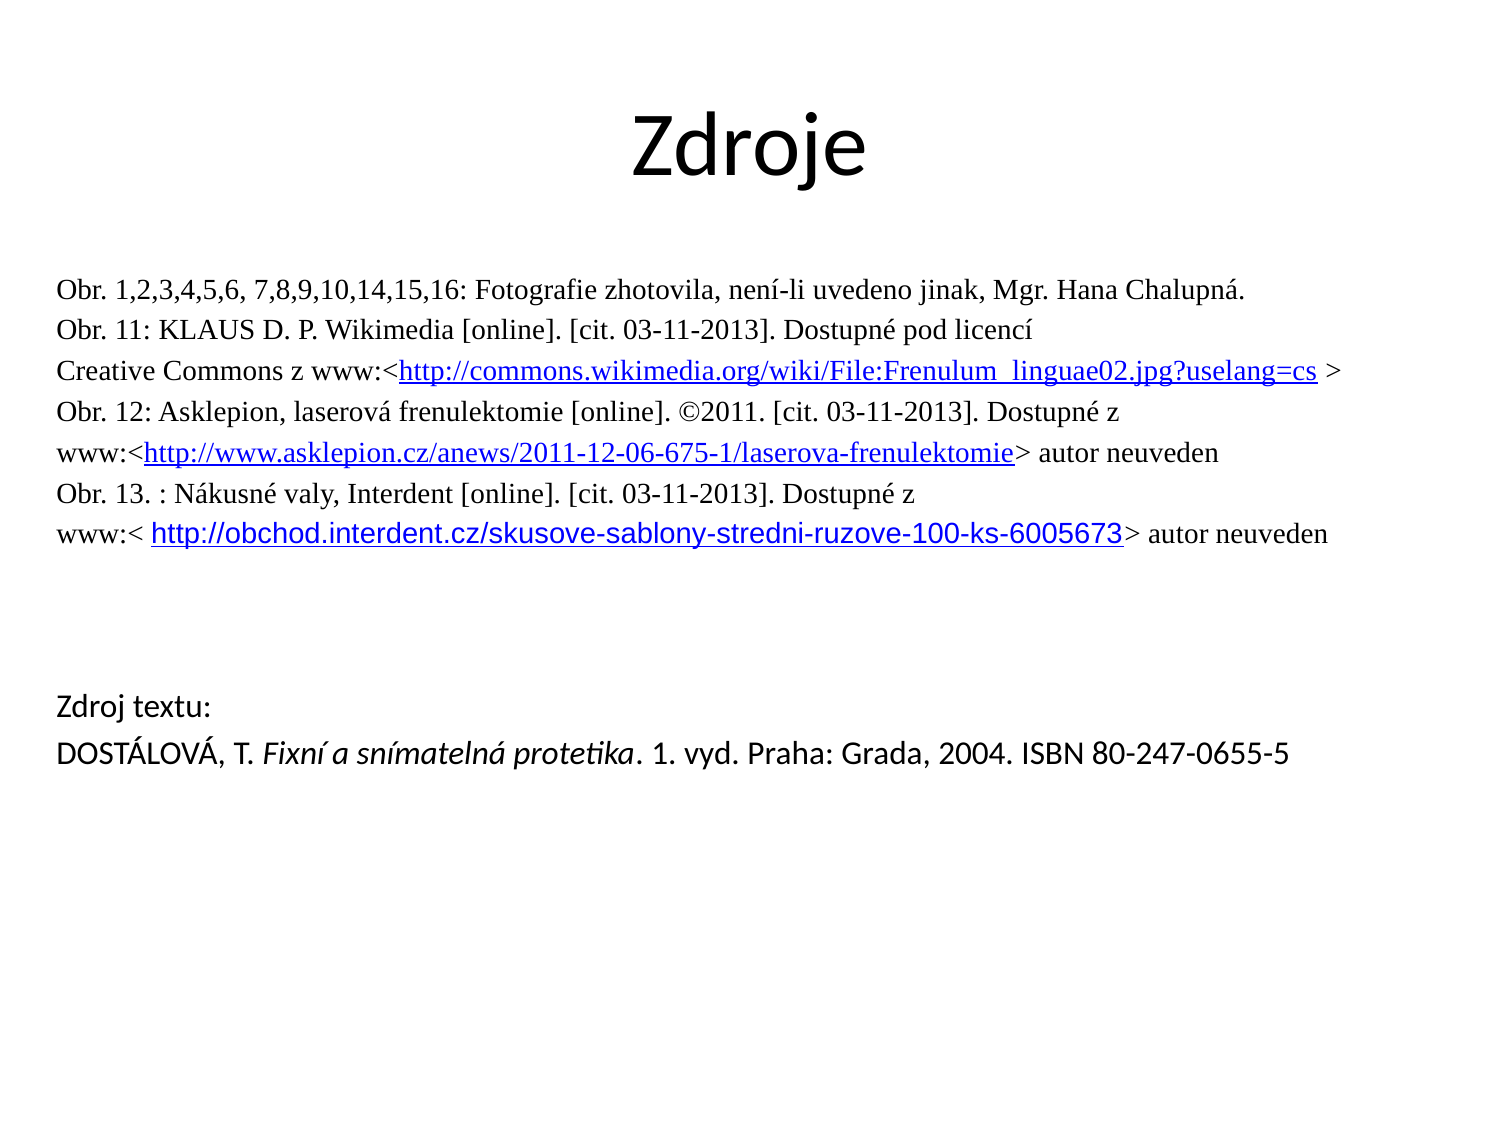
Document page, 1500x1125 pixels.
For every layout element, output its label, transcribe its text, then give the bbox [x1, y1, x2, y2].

title Zdroje [74, 44, 1426, 233]
list Obr. 1,2,3,4,5,6, 7,8,9,10,14,15,16: Fotografie zhotovila, není-li uvedeno jinak, Mgr. Hana Chalupná. Obr. 11: KLAUS D. P. Wikimedia [online]. [cit. 03-11-2013]. Dostupné pod licencí Creative Commons z www:<http://commons.wikimedia.org/wiki/File:Frenulum_linguae02.jpg?uselang=cs > Obr. 12: Asklepion, laserová frenulektomie [online]. ©2011. [cit. 03-11-2013]. Dostupné z www:<http://www.asklepion.cz/anews/2011-12-06-675-1/laserova-frenulektomie> autor neuveden Obr. 13. : Nákusné valy, Interdent [online]. [cit. 03-11-2013]. Dostupné z www:< http://obchod.interdent.cz/skusove-sablony-stredni-ruzove-100-ks-6005673> autor neuveden Zdroj textu: DOSTÁLOVÁ, T. Fixní a snímatelná protetika. 1. vyd. Praha: Grada, 2004. ISBN 80-247-0655-5 [40, 262, 1426, 1006]
